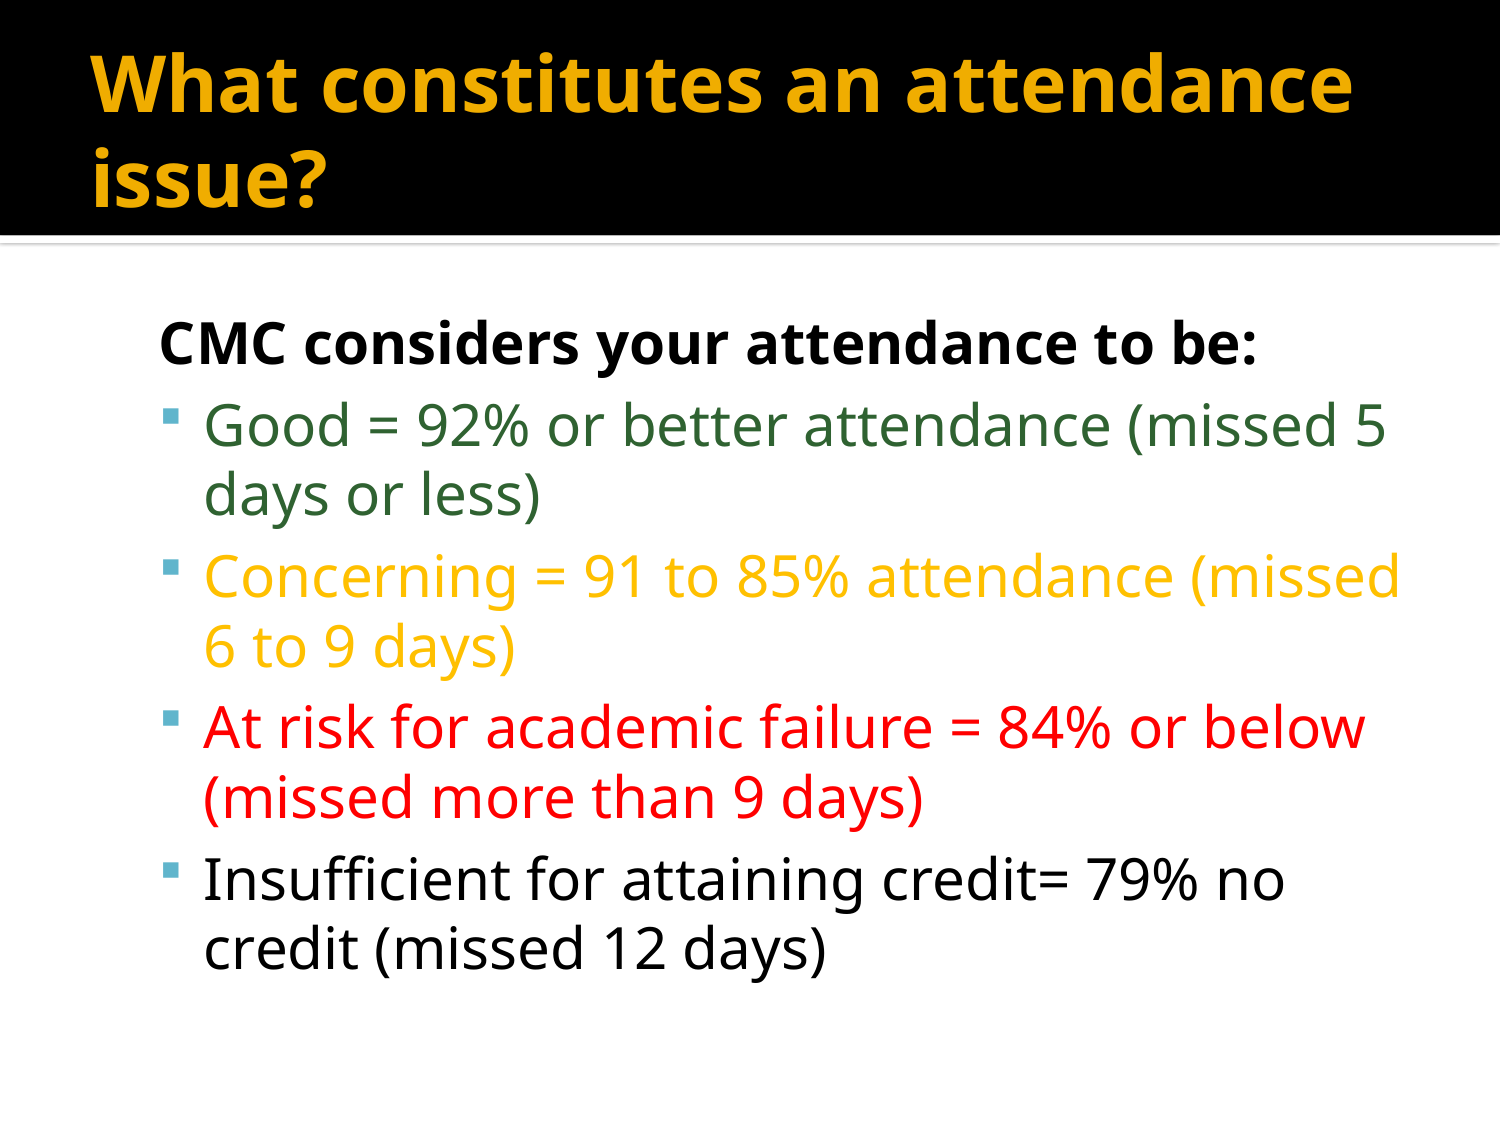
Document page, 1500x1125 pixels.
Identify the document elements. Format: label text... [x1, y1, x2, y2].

list CMC considers your attendance to be: Good = 92% or better attendance (missed 5 days or less) Concerning = 91 to 85% attendance (missed 6 to 9 days) At risk for academic failure = 84% or below (missed more than 9 days) Insufficient for attaining credit= 79% no credit (missed 12 days) [75, 291, 1425, 1050]
title What constitutes an attendance issue? [75, 25, 1425, 231]
